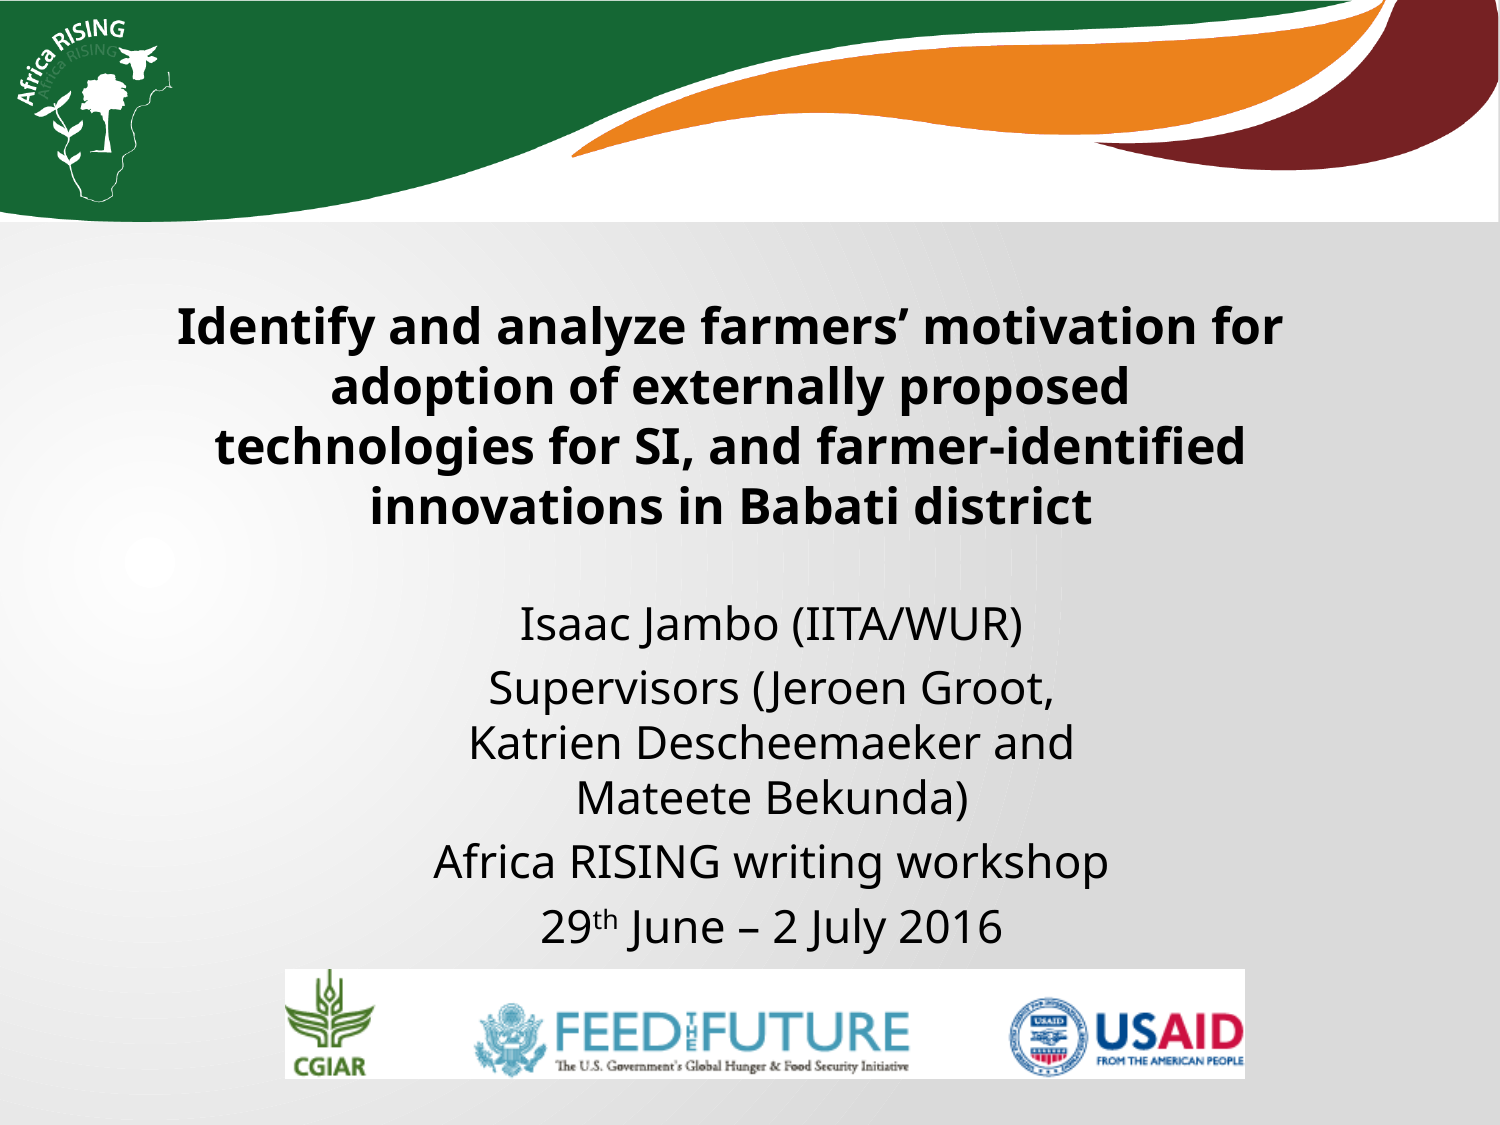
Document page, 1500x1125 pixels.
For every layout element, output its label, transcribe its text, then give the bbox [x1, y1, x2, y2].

picture [0, 0, 1499, 222]
list Identify and analyze farmers’ motivation for adoption of externally proposed technologies for SI, and farmer-identified innovations in Babati district [137, 287, 1307, 475]
list Isaac Jambo (IITA/WUR) Supervisors (Jeroen Groot, Katrien Descheemaeker and Mateete Bekunda) Africa RISING writing workshop 29th June – 2 July 2016 [387, 587, 1138, 788]
picture [285, 969, 1245, 1079]
